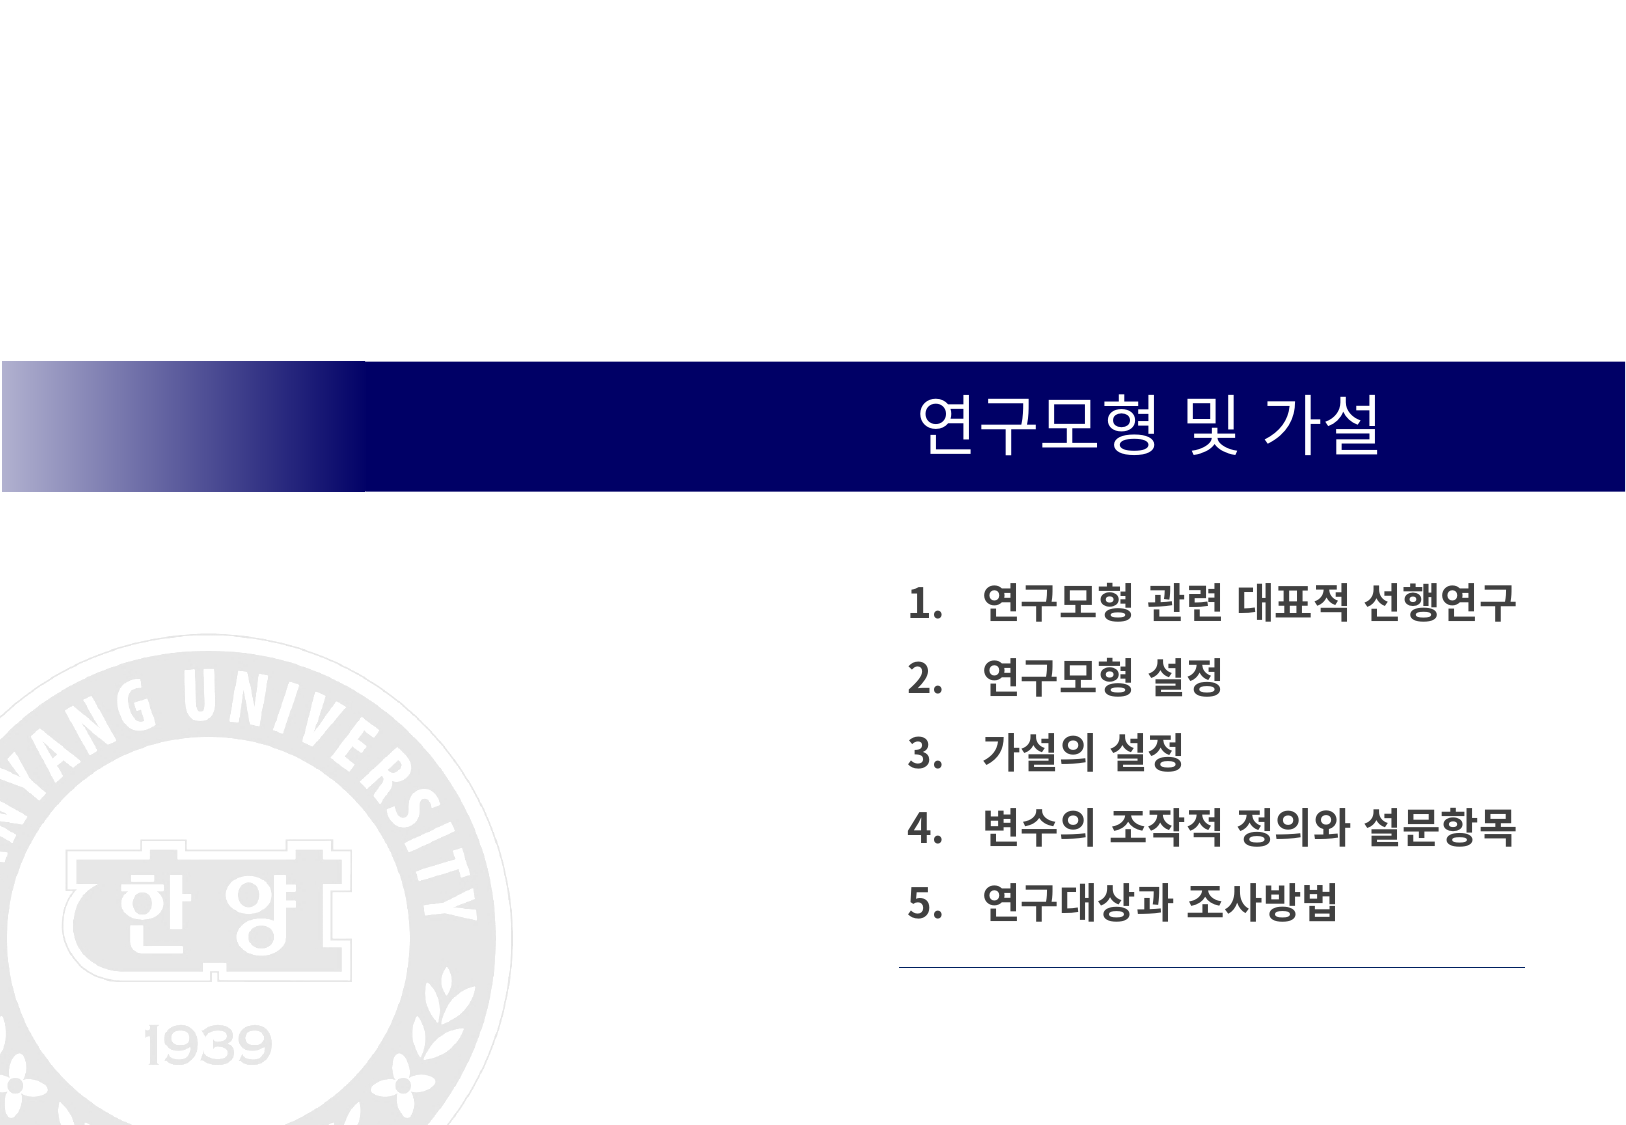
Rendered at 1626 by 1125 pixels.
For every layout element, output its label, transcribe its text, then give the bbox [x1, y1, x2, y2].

text_box 연구모형 관련 대표적 선행연구 연구모형 설정 가설의 설정 변수의 조작적 정의와 설문항목 연구대상과 조사방법 [815, 543, 1609, 935]
text_box 연구모형 및 가설 [328, 303, 1400, 545]
